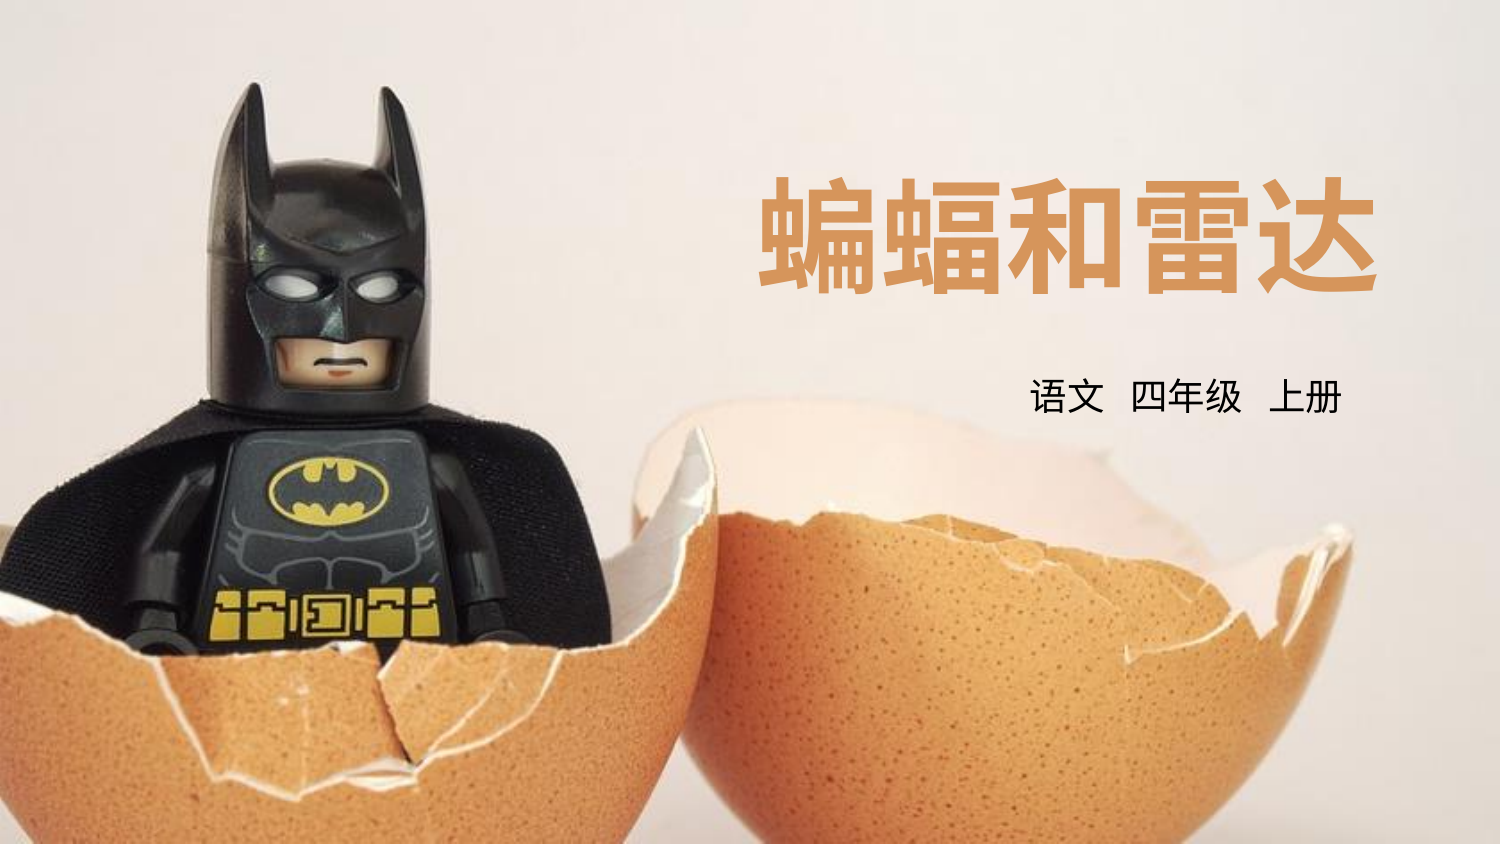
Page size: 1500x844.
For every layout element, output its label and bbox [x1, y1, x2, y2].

picture [0, 0, 1500, 844]
text_box [567, 158, 1381, 426]
